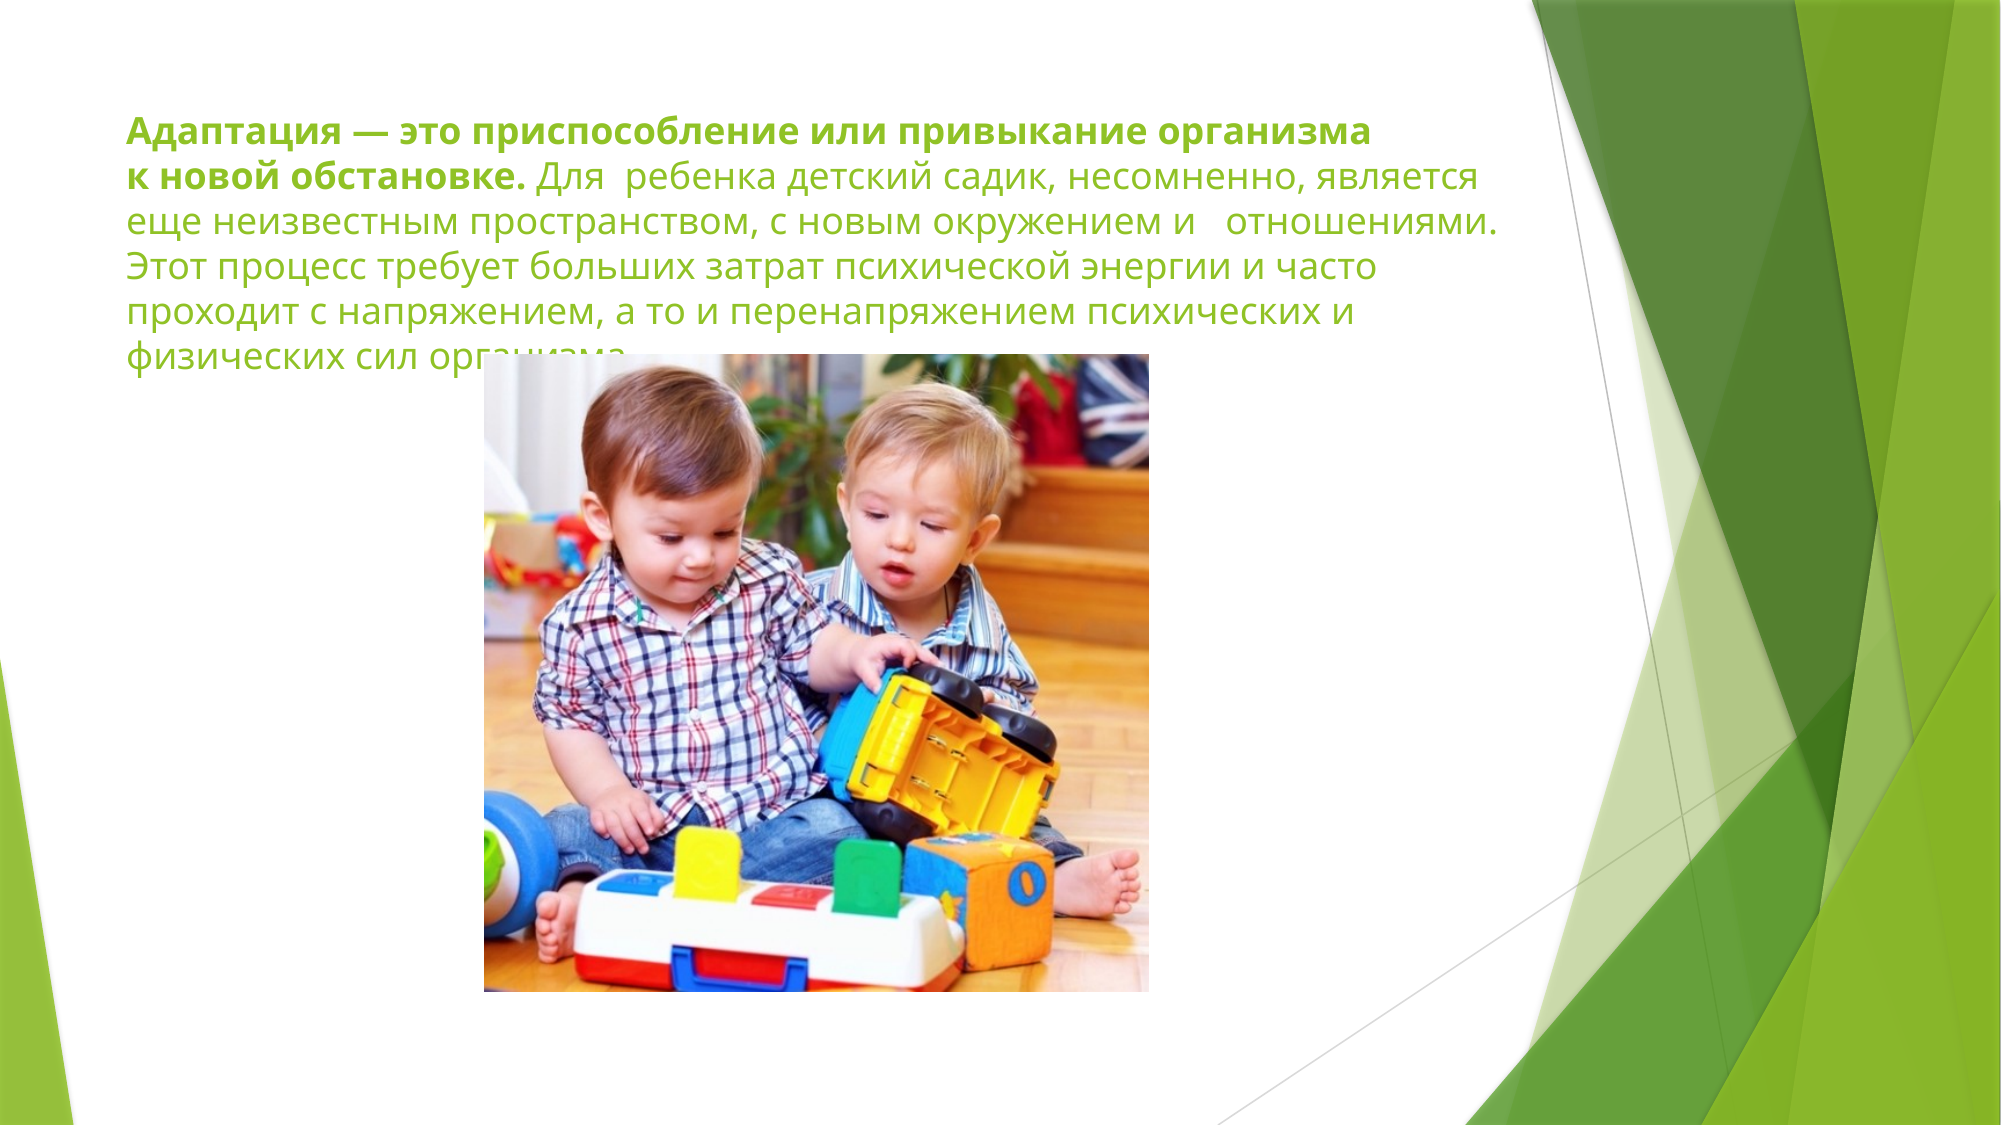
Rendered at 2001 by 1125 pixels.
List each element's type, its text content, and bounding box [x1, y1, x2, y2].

title Адаптация — это приспособление или привыкание организма к новой обстановке. Для ребенка детский садик, несомненно, является еще неизвестным пространством, с новым окружением и отношениями. Этот процесс требует больших затрат психической энергии и часто проходит с напряжением, а то и перенапряжением психических и физических сил организма. [111, 99, 1522, 317]
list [483, 353, 1149, 992]
